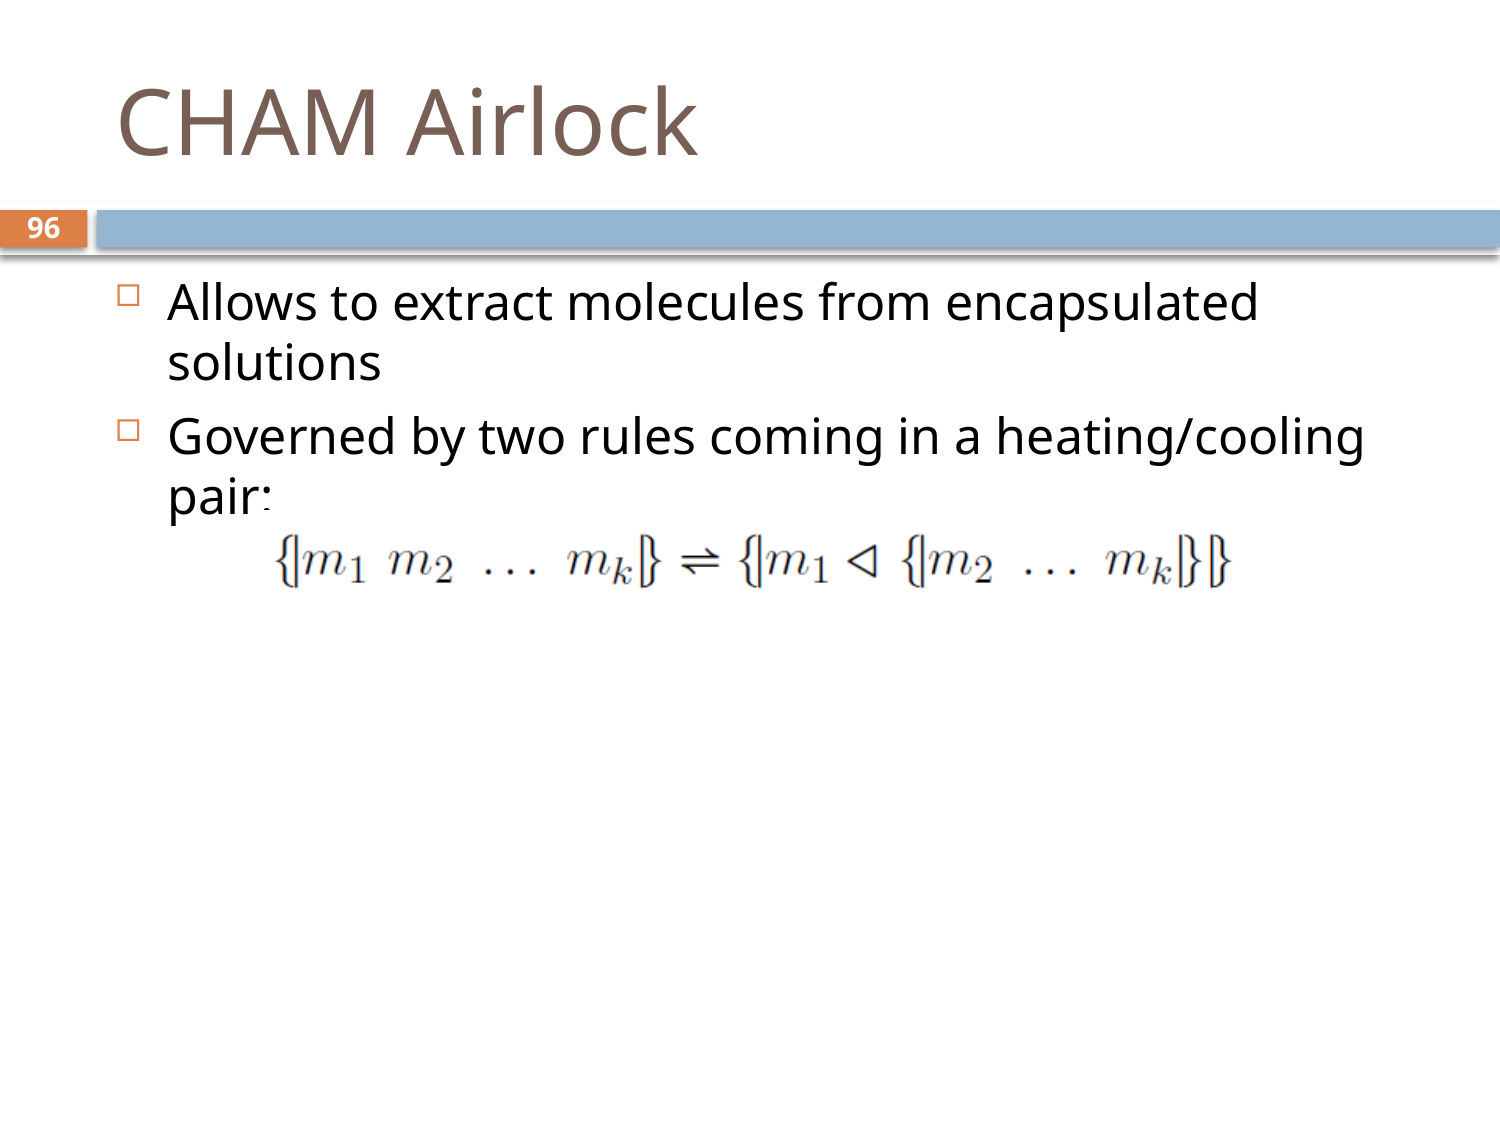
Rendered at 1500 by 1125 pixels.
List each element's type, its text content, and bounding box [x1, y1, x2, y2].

list Allows to extract molecules from encapsulated solutions Governed by two rules coming in a heating/cooling pair: [100, 262, 1438, 1000]
title CHAM Airlock [100, 37, 1438, 200]
slide_number 96 [0, 208, 88, 249]
picture [253, 510, 1247, 613]
